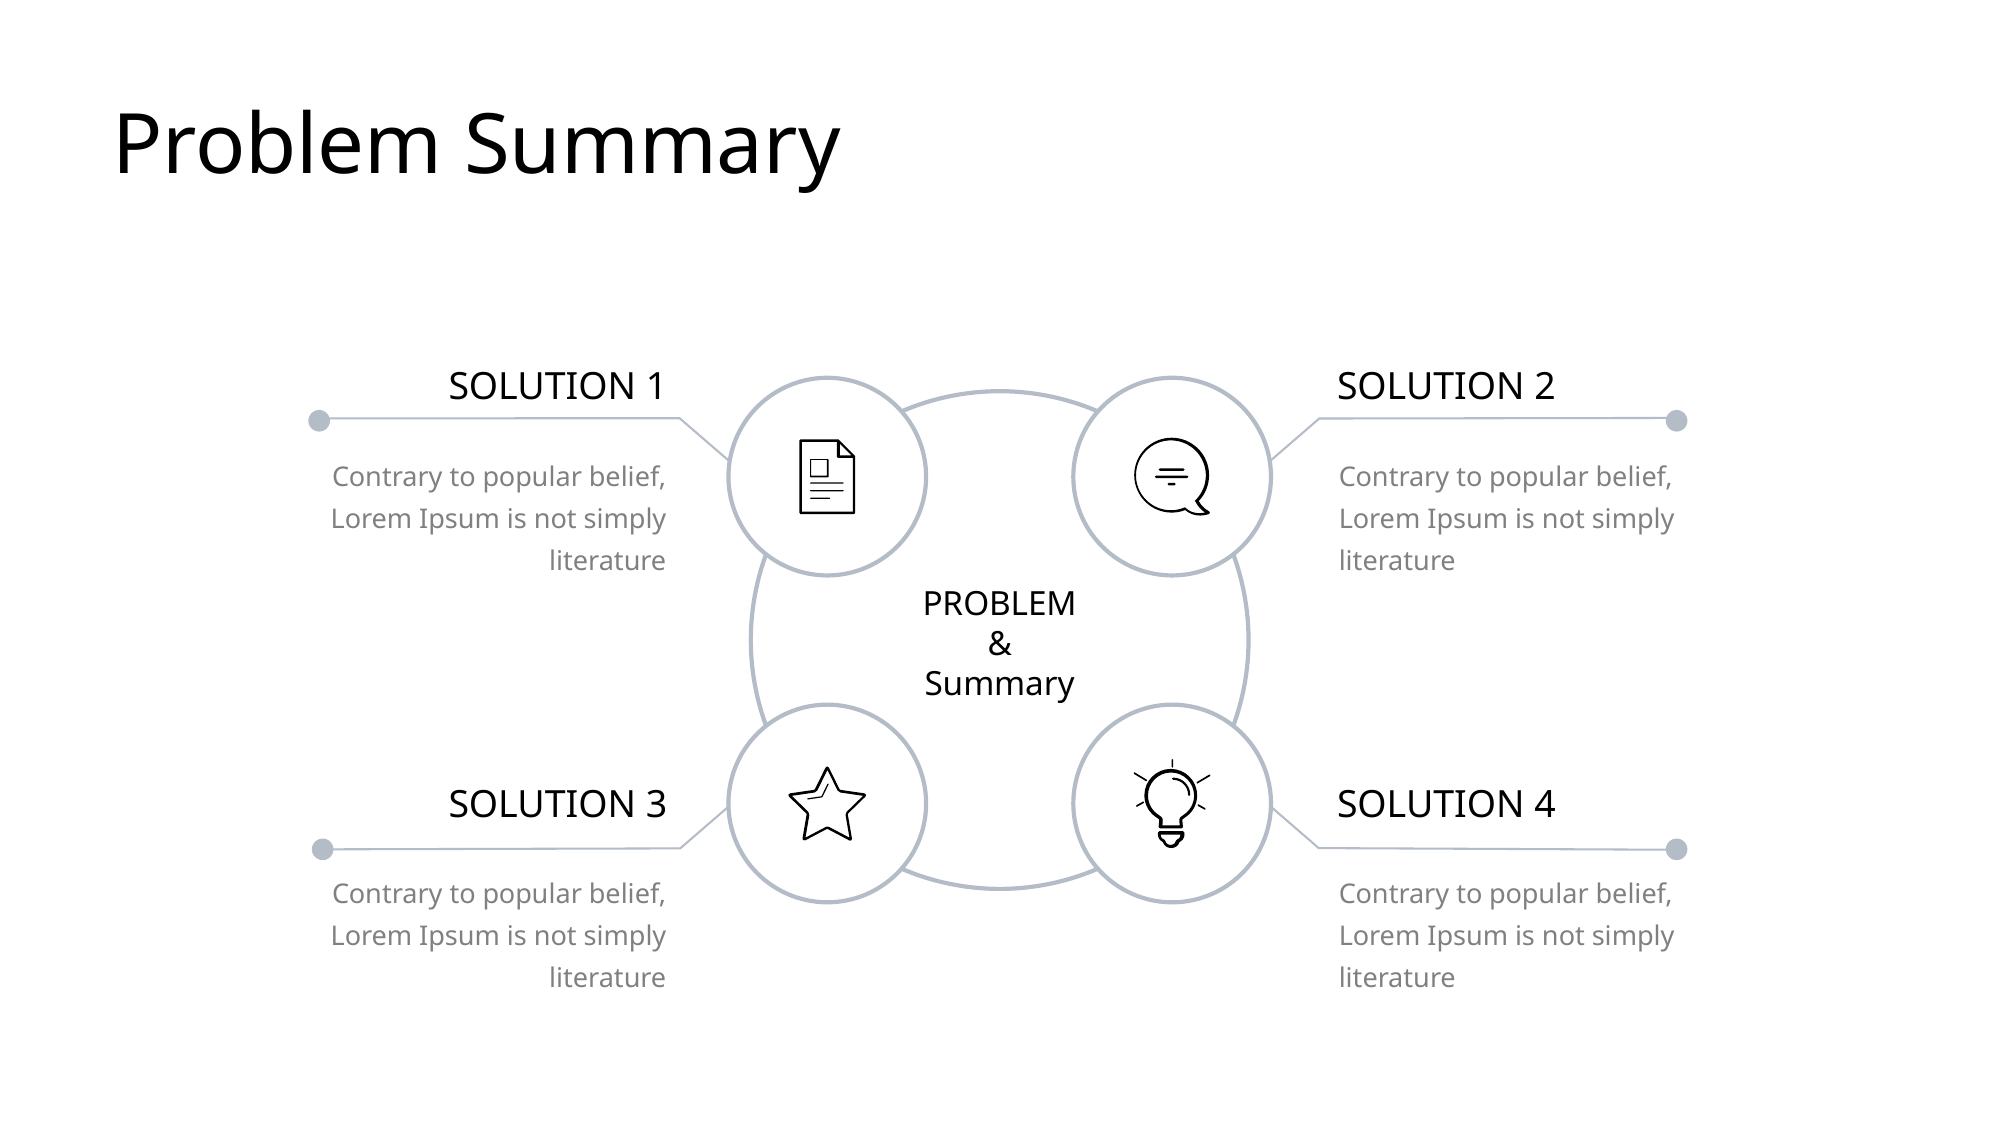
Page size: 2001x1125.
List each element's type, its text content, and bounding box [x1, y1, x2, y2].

text_box [1664, 408, 1689, 433]
text_box Contrary to popular belief, Lorem Ipsum is not simply literature [1338, 859, 1717, 1001]
text_box [1072, 703, 1273, 904]
text_box SOLUTION 3 [393, 772, 683, 832]
text_box [1157, 831, 1185, 849]
text_box [1269, 416, 1665, 462]
text_box [1664, 837, 1689, 859]
text_box [1133, 759, 1211, 829]
text_box [1134, 437, 1210, 516]
text_box PROBLEM & Summary [881, 574, 1119, 710]
text_box [307, 408, 331, 433]
text_box SOLUTION 1 [393, 355, 683, 415]
text_box Contrary to popular belief, Lorem Ipsum is not simply literature [288, 859, 667, 1001]
text_box [749, 390, 1250, 890]
text_box SOLUTION 4 [1322, 772, 1611, 832]
text_box [335, 805, 730, 851]
text_box [310, 837, 335, 859]
text_box [1072, 376, 1273, 577]
text_box [727, 376, 928, 577]
text_box [1269, 804, 1664, 851]
text_box [799, 439, 856, 515]
text_box SOLUTION 2 [1322, 355, 1611, 415]
text_box Contrary to popular belief, Lorem Ipsum is not simply literature [288, 441, 667, 584]
text_box [331, 417, 730, 462]
text_box [727, 703, 928, 904]
text_box [788, 766, 867, 841]
text_box Problem Summary [97, 83, 1268, 199]
text_box Contrary to popular belief, Lorem Ipsum is not simply literature [1338, 441, 1717, 584]
